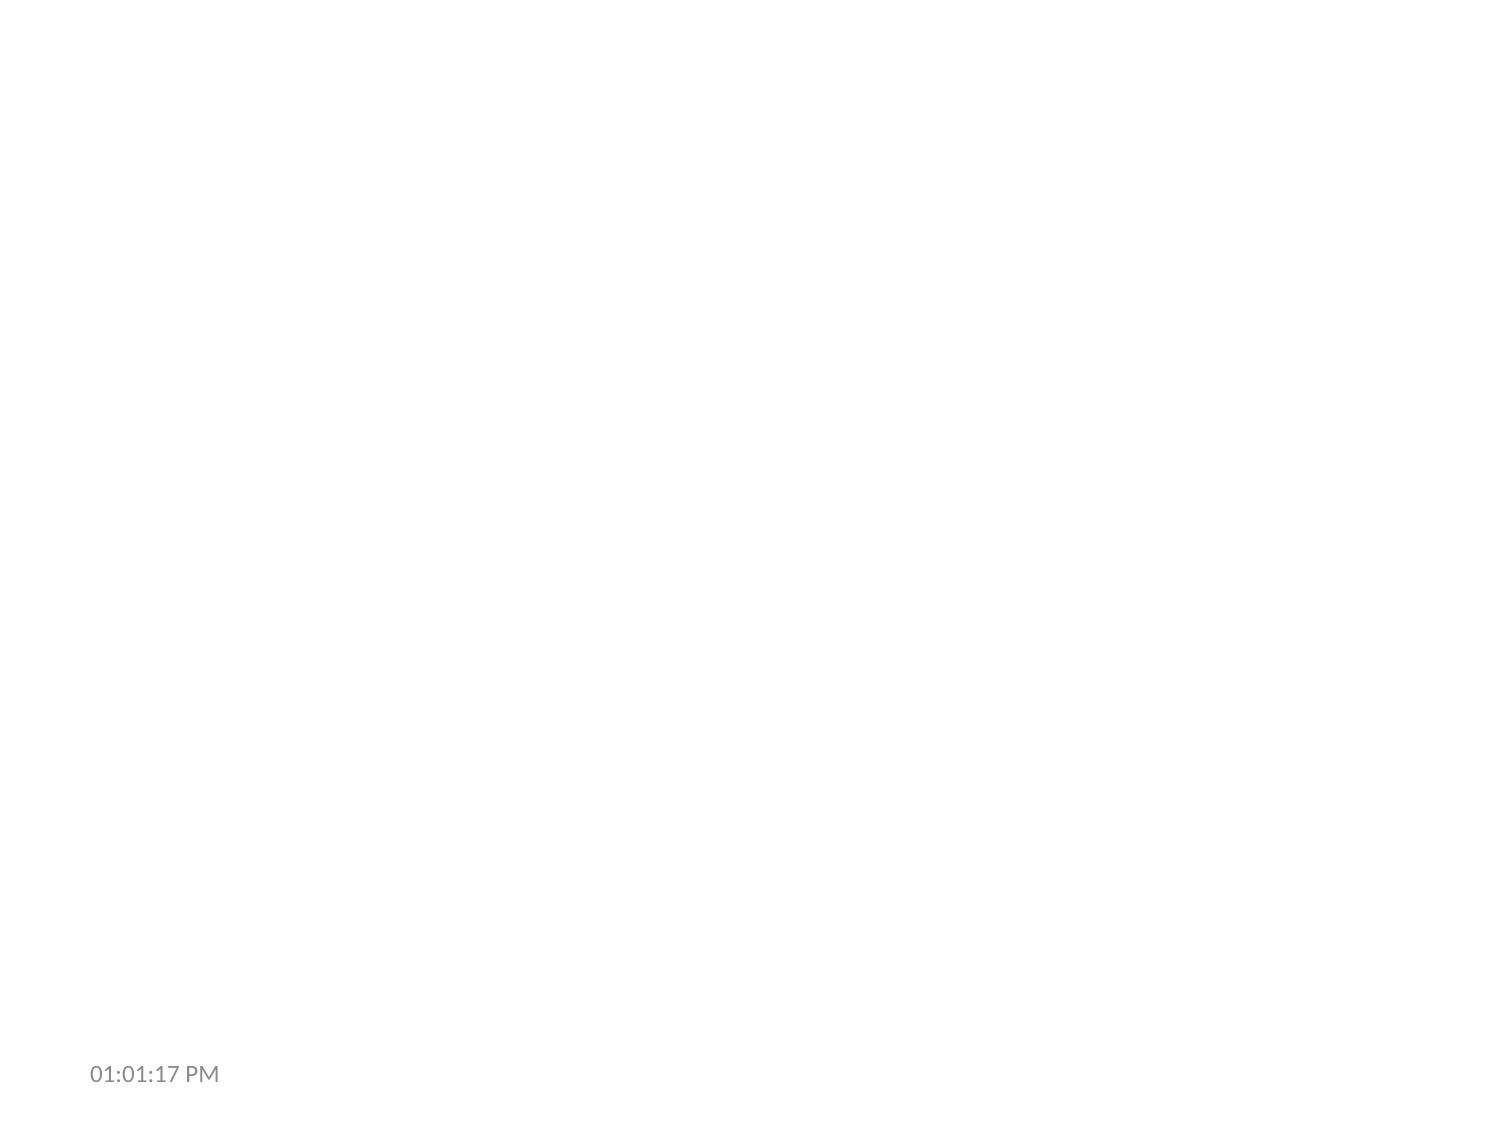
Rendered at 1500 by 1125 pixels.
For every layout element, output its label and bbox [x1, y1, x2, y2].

slide_number [75, 1042, 425, 1103]
